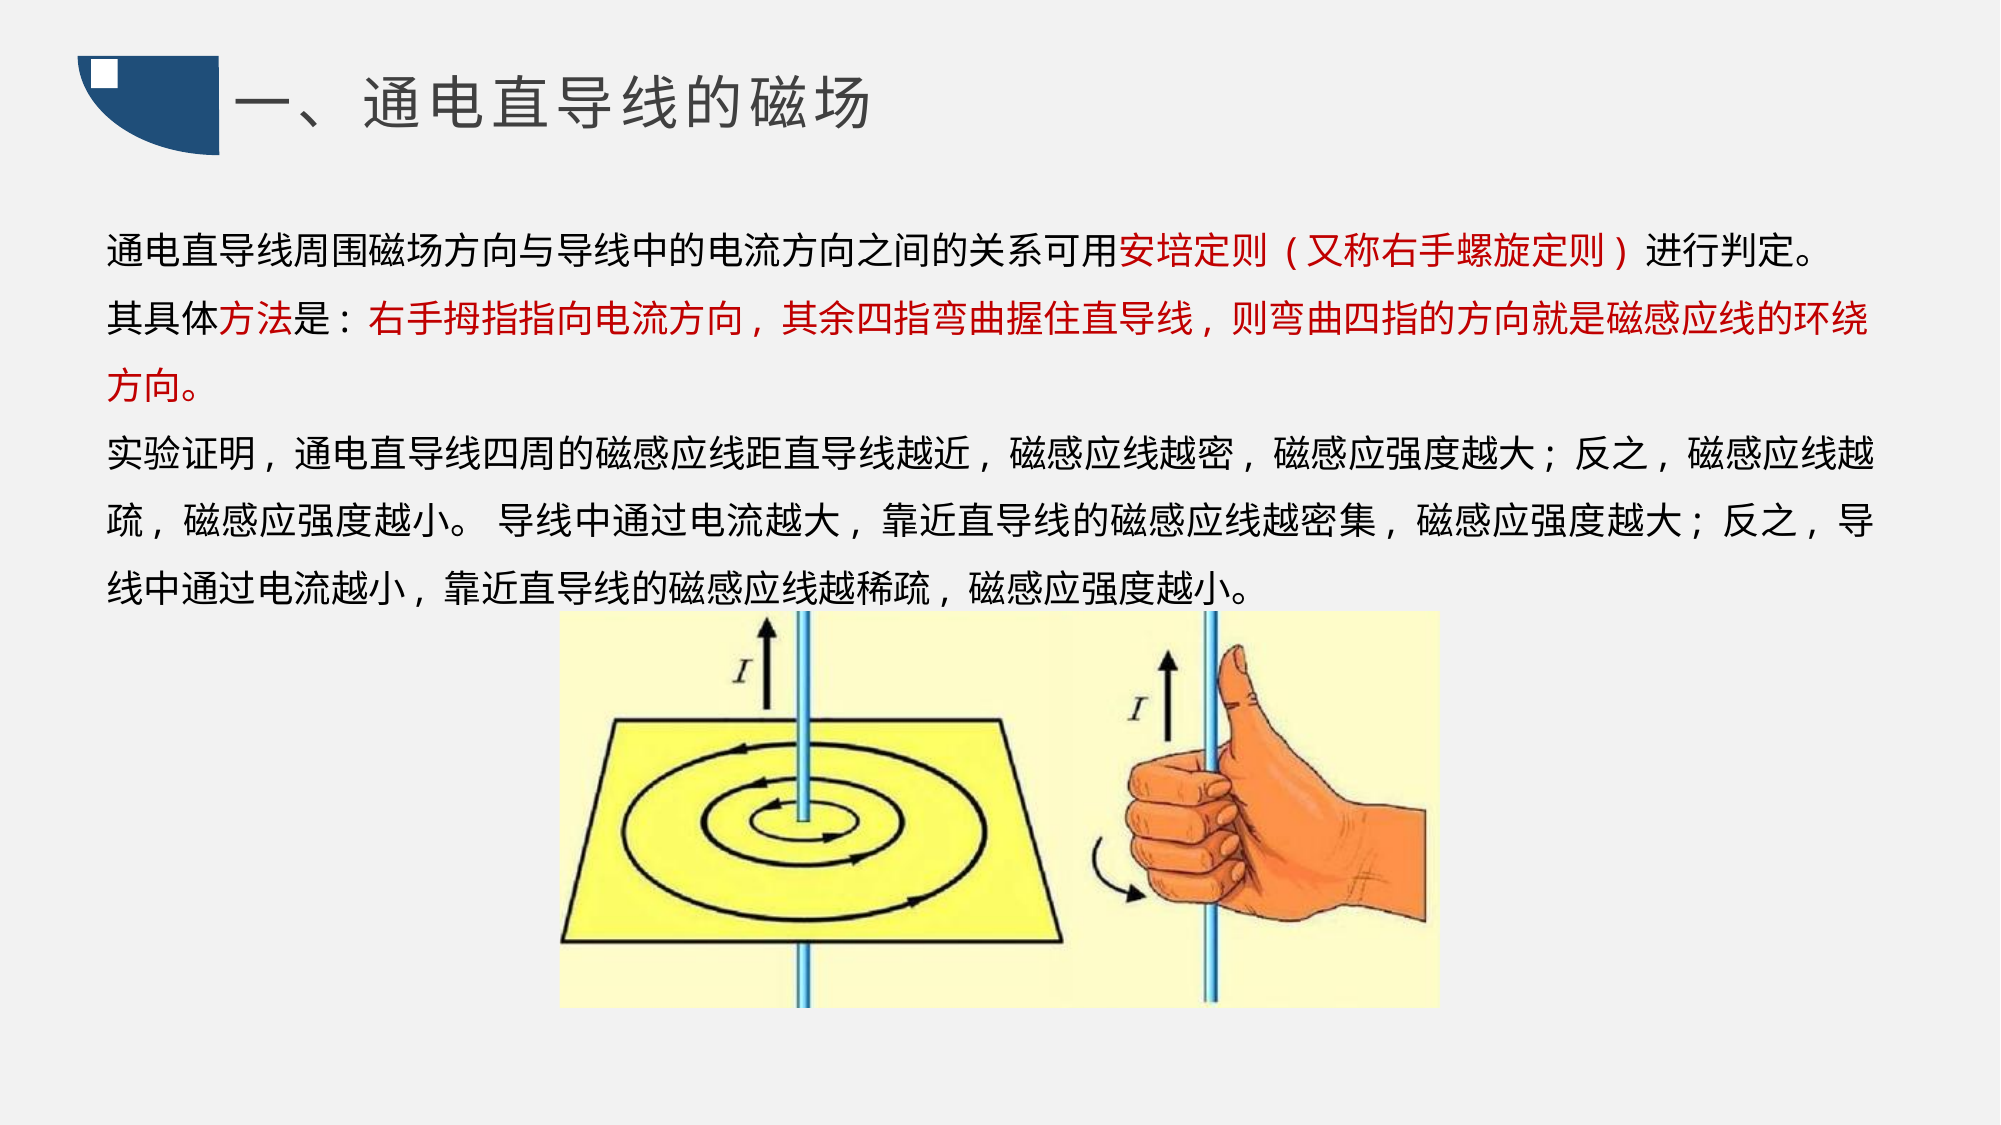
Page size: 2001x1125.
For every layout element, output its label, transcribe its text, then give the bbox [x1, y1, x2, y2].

text_box 通电直导线周围磁场方向与导线中的电流方向之间的关系可用安培定则 (又称右手螺旋定则) 进行判定。 其具体方法是: 右手拇指指向电流方向, 其余四指弯曲握住直导线, 则弯曲四指的方向就是磁感应线的环绕方向。 实验证明, 通电直导线四周的磁感应线距直导线越近, 磁感应线越密, 磁感应强度越大; 反之, 磁感应线越疏, 磁感应强度越小。 导线中通过电流越大, 靠近直导线的磁感应线越密集, 磁感应强度越大; 反之, 导线中通过电流越小, 靠近直导线的磁感应线越稀疏, 磁感应强度越小。 [91, 197, 1890, 1008]
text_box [77, 0, 925, 156]
picture [559, 611, 1441, 1008]
